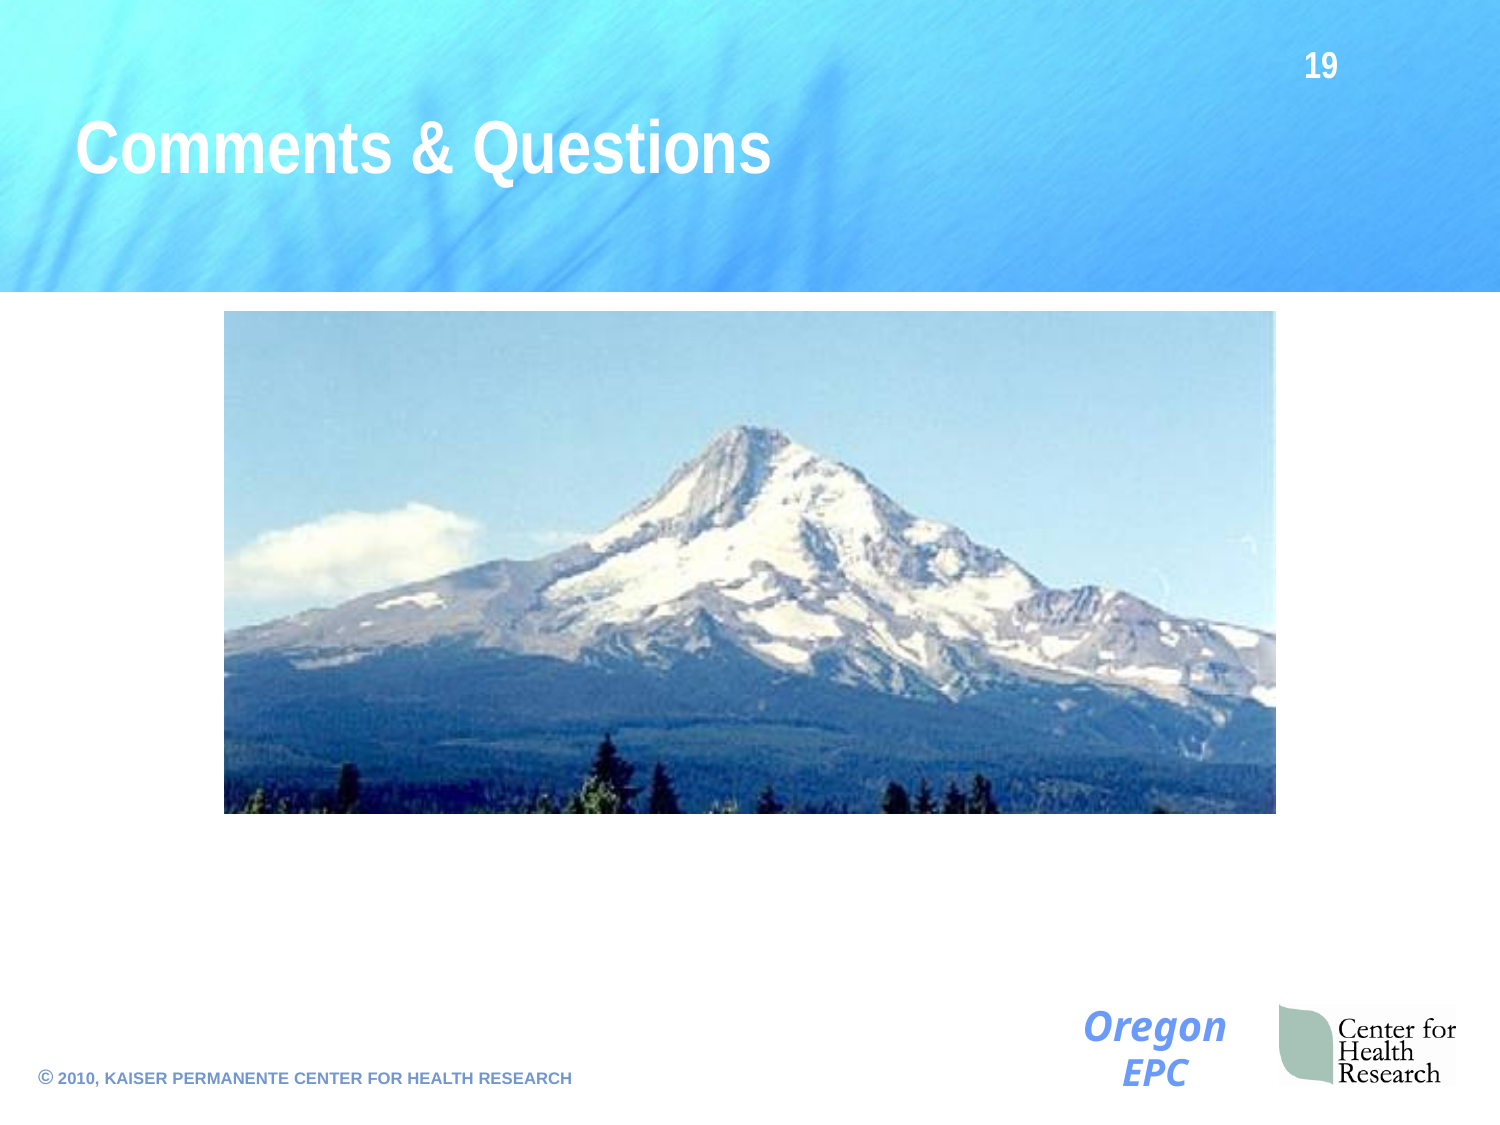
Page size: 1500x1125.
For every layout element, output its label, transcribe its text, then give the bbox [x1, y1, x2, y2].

text_box 19 [1289, 0, 1468, 94]
picture [224, 310, 1276, 814]
picture [0, 0, 1500, 292]
picture [1279, 1004, 1456, 1085]
title Comments & Questions [75, 39, 1388, 255]
